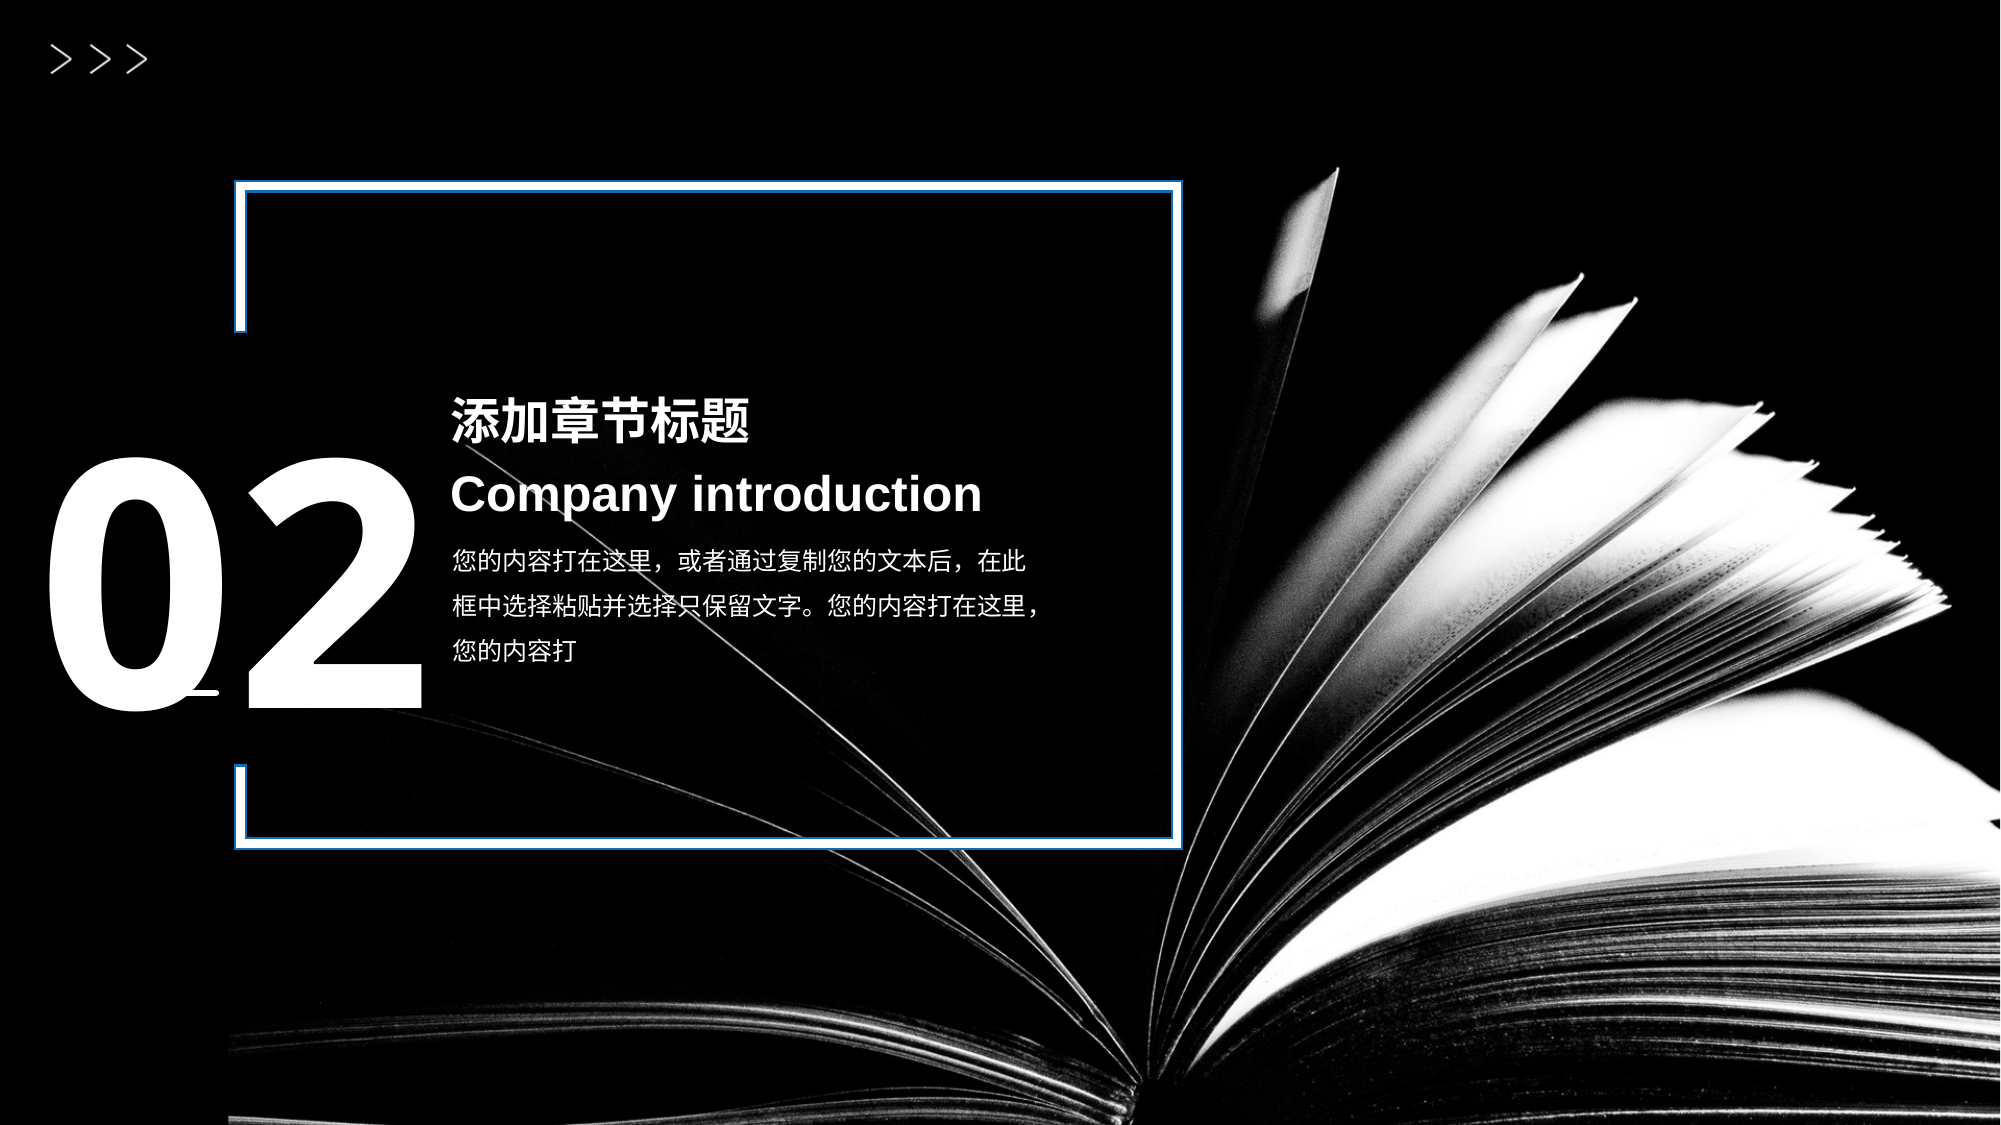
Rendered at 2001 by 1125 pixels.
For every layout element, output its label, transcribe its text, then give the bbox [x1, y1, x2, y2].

text_box 02 [22, 272, 448, 786]
picture [0, 0, 2001, 1125]
text_box [234, 180, 1183, 850]
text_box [432, 370, 1059, 675]
